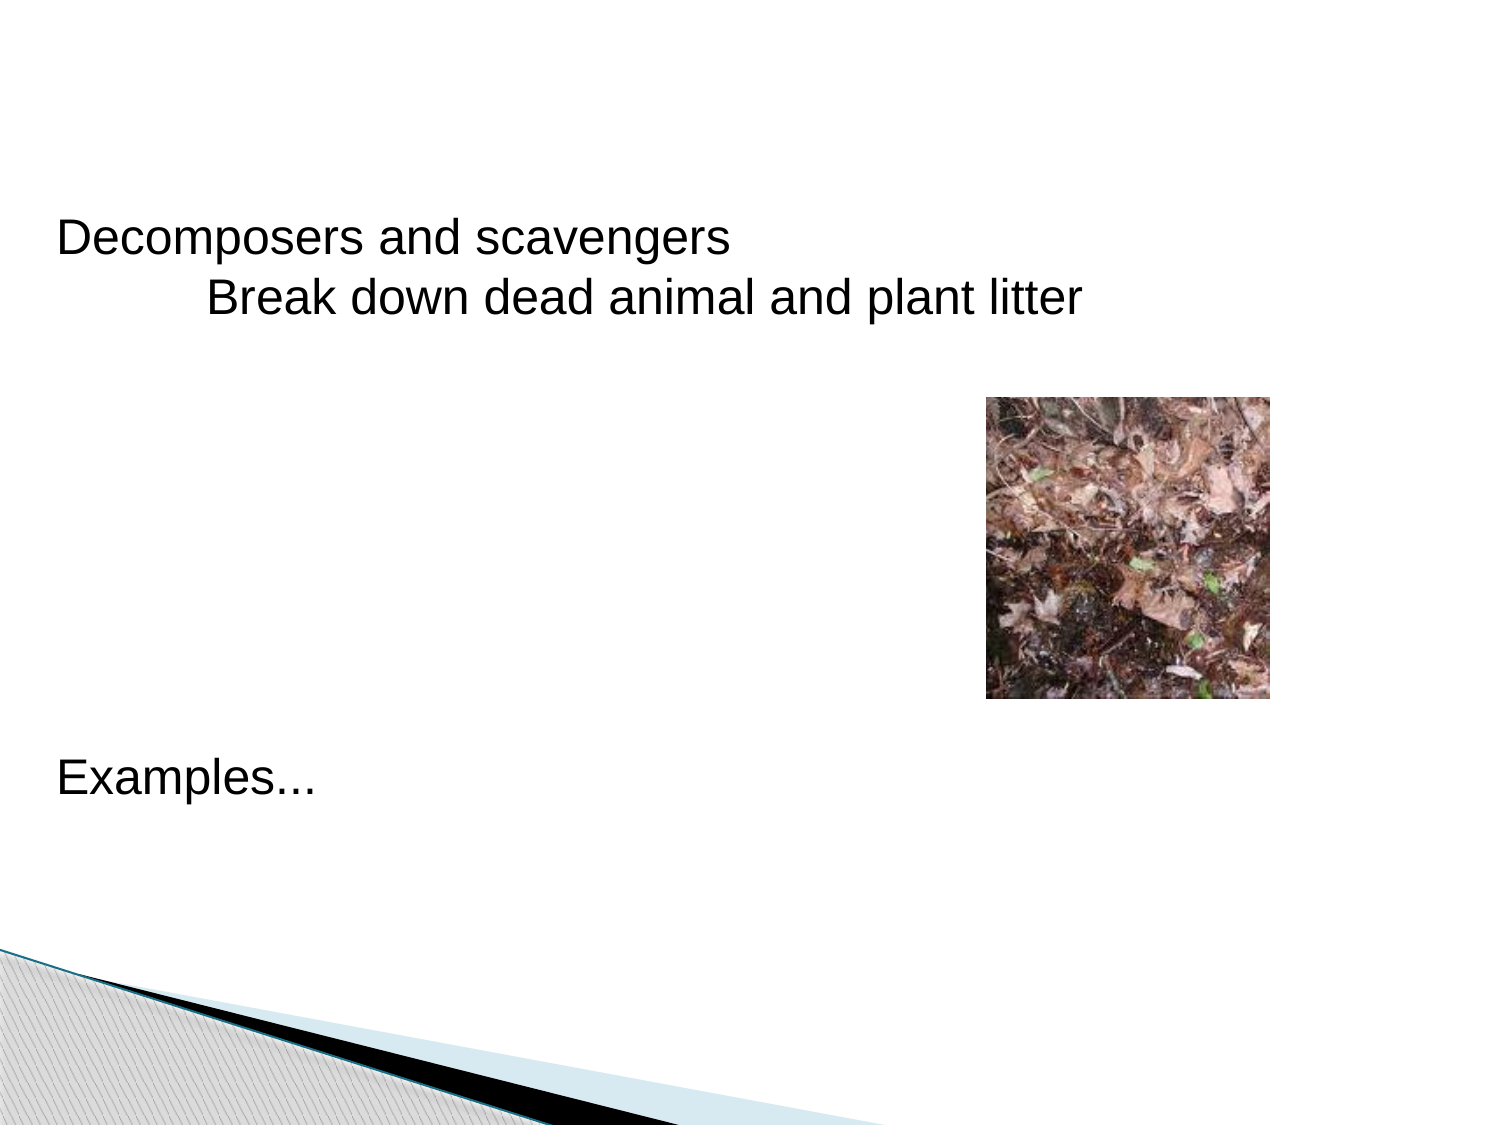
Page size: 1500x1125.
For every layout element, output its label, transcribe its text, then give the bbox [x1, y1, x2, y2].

text_box Decomposers and scavengers Break down dead animal and plant litter Examples... [41, 137, 1400, 992]
picture [985, 396, 1270, 699]
